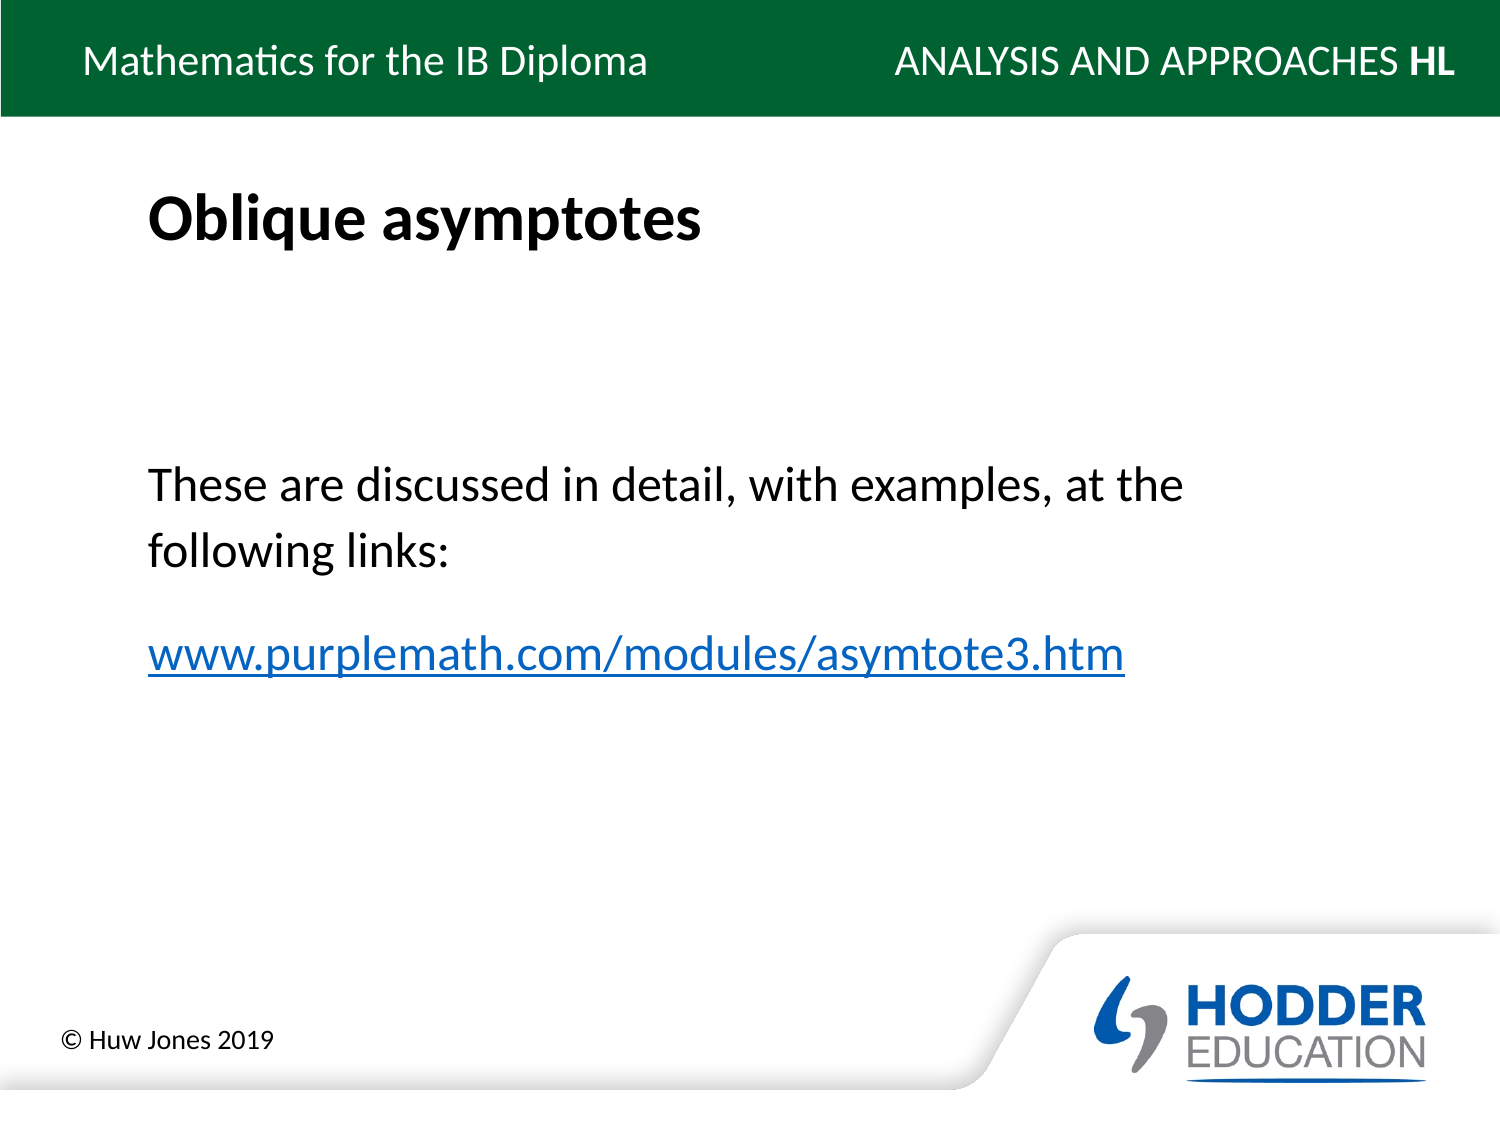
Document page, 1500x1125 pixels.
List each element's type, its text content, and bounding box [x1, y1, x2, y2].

text_box Oblique asymptotes [148, 174, 1272, 255]
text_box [0, 898, 1500, 1125]
text_box These are discussed in detail, with examples, at the following links: www.purplemath.com/modules/asymtote3.htm [147, 445, 1301, 681]
text_box Mathematics for the IB Diploma ANALYSIS AND APPROACHES HL [0, 0, 1500, 118]
